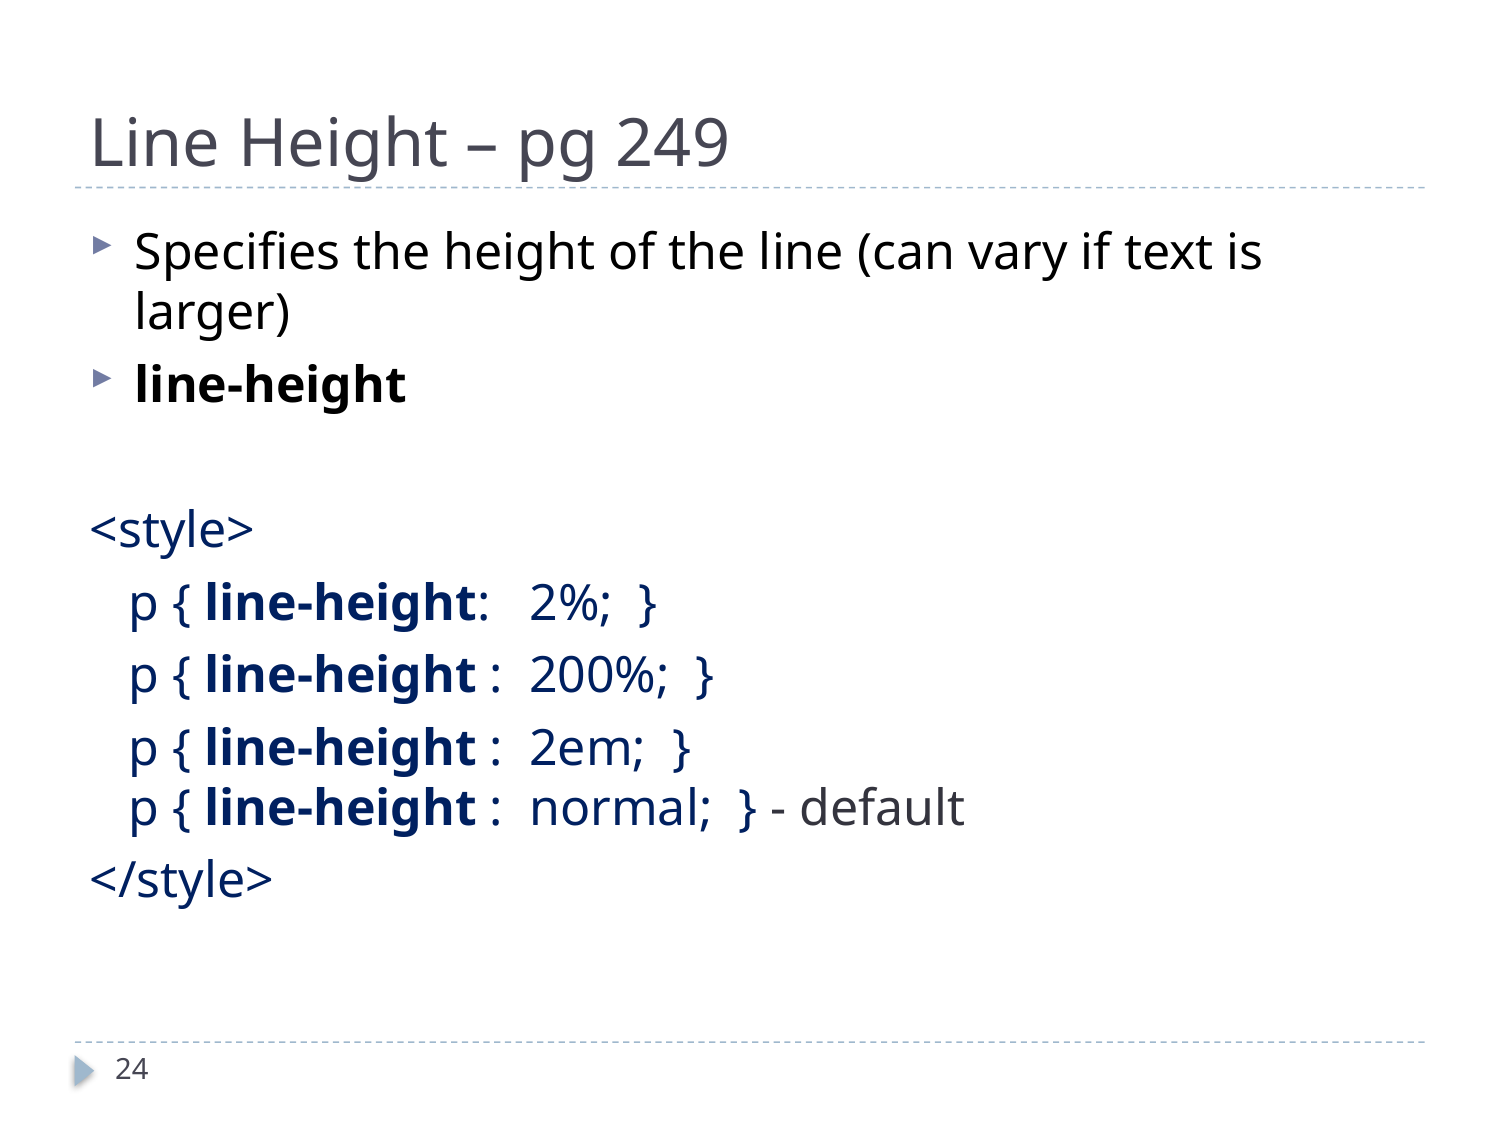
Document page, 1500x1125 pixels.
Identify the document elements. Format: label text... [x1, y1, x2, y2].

list Specifies the height of the line (can vary if text is larger) line-height <style> p { line-height: 2%; } p { line-height : 200%; } p { line-height : 2em; } p { line-height : normal; } - default </style> [75, 212, 1425, 1113]
title Line Height – pg 249 [75, 24, 1425, 188]
